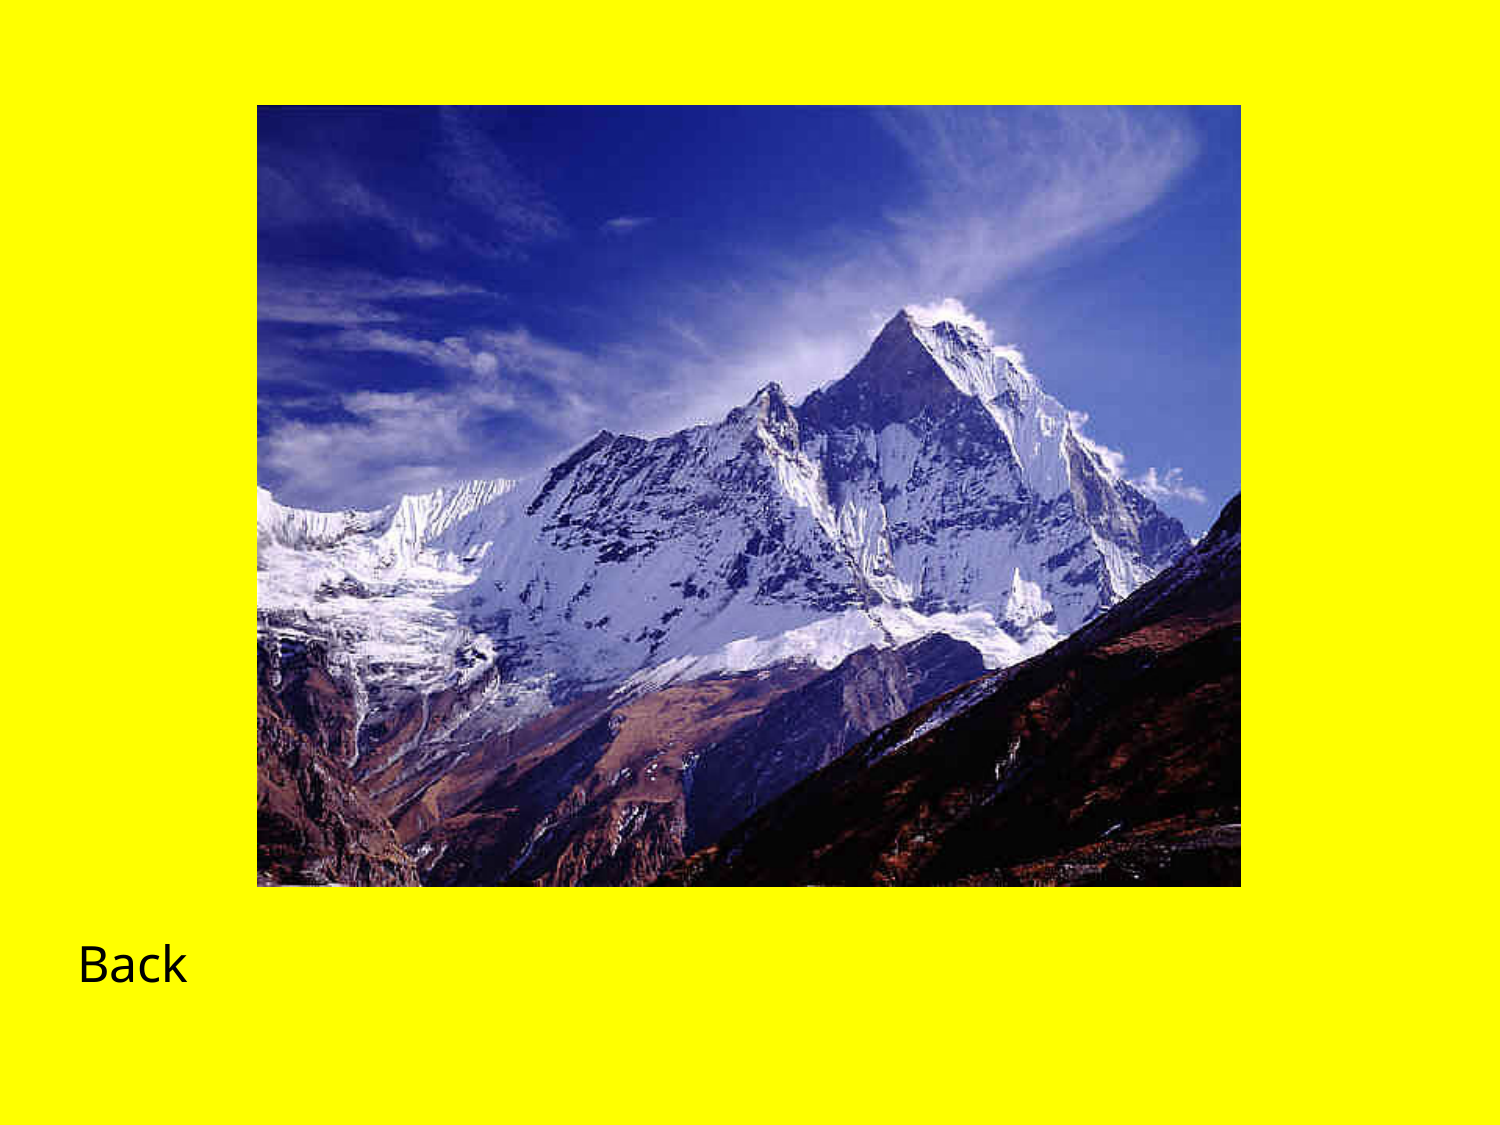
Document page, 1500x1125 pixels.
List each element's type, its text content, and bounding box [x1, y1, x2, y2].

text_box Back [62, 924, 350, 1000]
picture [257, 105, 1241, 887]
